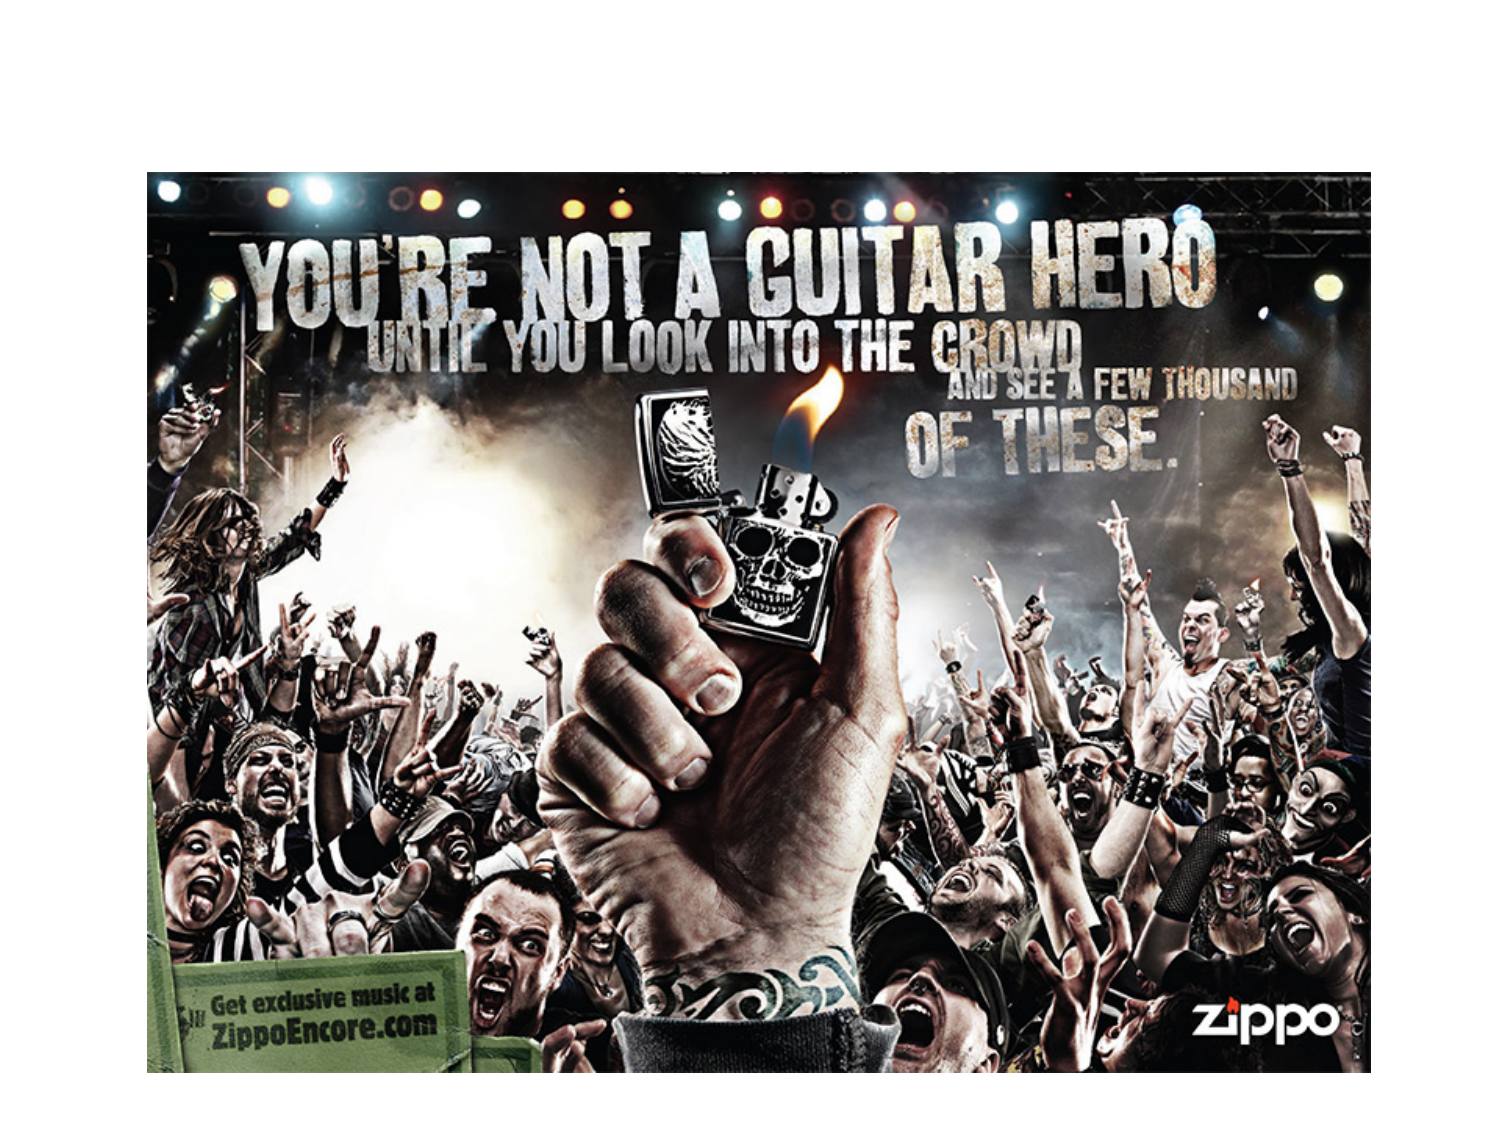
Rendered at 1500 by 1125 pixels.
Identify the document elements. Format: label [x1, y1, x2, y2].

picture [147, 172, 1371, 1073]
